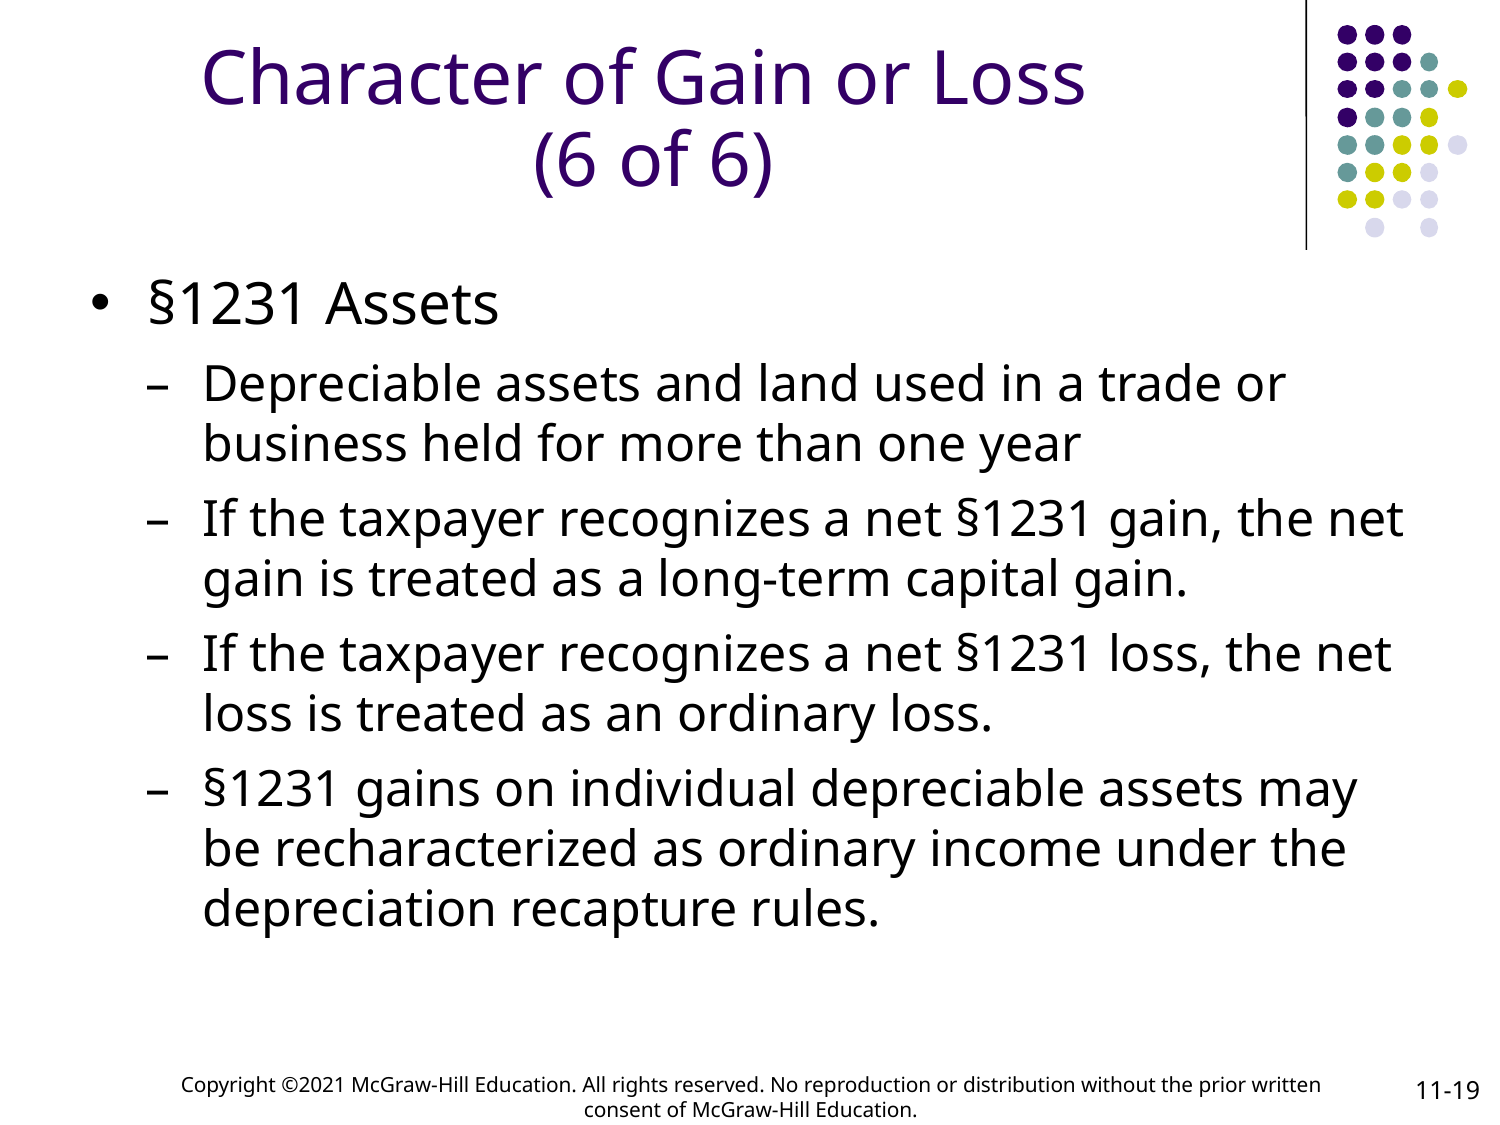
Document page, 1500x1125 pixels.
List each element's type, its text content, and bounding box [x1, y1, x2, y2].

list §1231 Assets Depreciable assets and land used in a trade or business held for more than one year If the taxpayer recognizes a net §1231 gain, the net gain is treated as a long-term capital gain. If the taxpayer recognizes a net §1231 loss, the net loss is treated as an ordinary loss. §1231 gains on individual depreciable assets may be recharacterized as ordinary income under the depreciation recapture rules. [75, 259, 1425, 1062]
slide_number 11-19 [1345, 1061, 1496, 1122]
title Character of Gain or Loss (6 of 6) [32, 8, 1275, 234]
